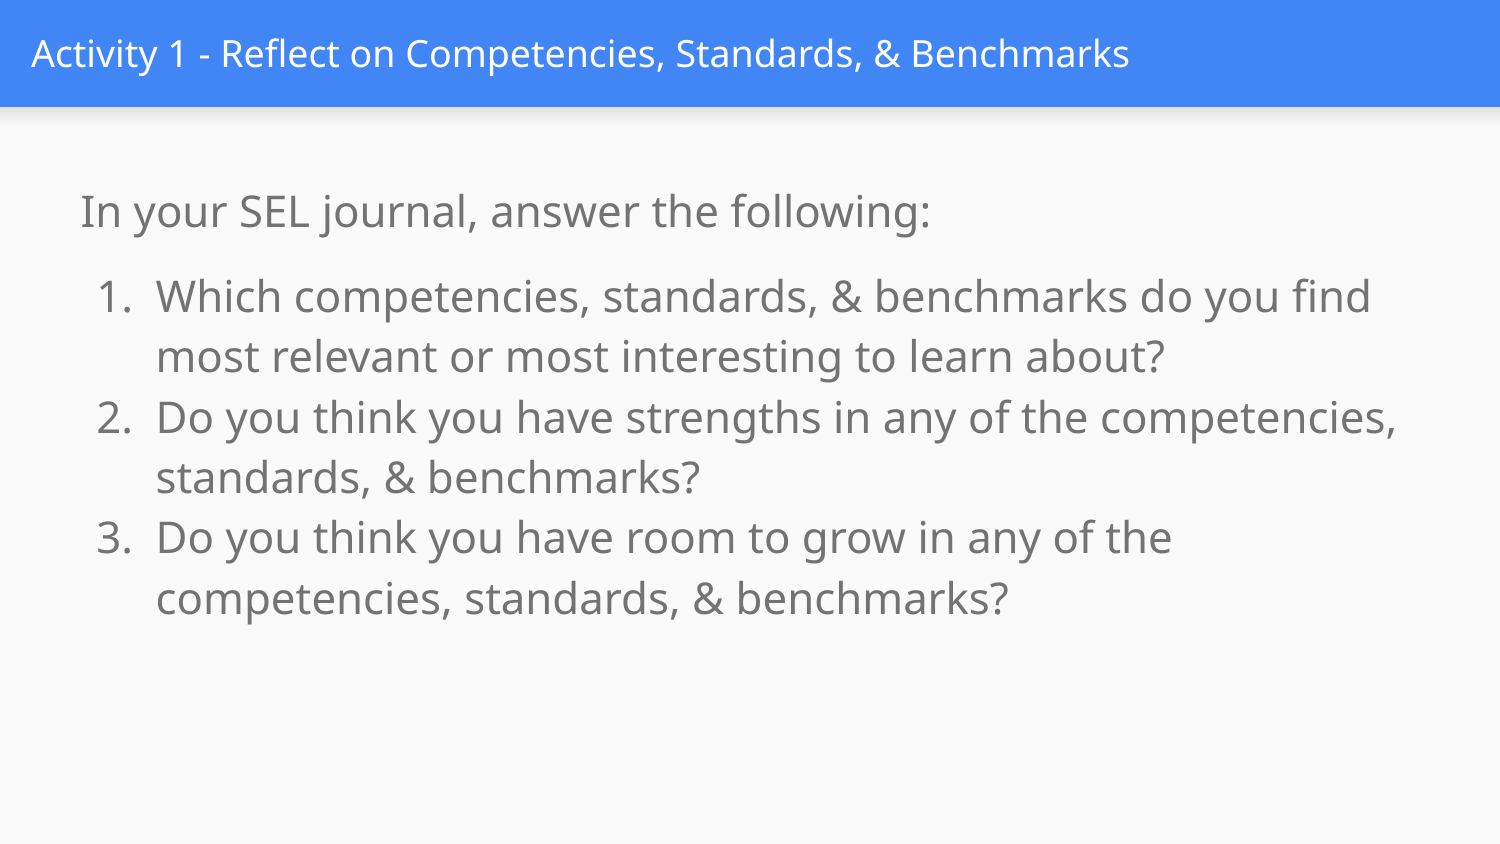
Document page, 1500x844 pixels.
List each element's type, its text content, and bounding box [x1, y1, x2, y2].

list In your SEL journal, answer the following: Which competencies, standards, & benchmarks do you find most relevant or most interesting to learn about? Do you think you have strengths in any of the competencies, standards, & benchmarks? Do you think you have room to grow in any of the competencies, standards, & benchmarks? [65, 160, 1415, 717]
title Activity 1 - Reflect on Competencies, Standards, & Benchmarks [16, 2, 1464, 102]
